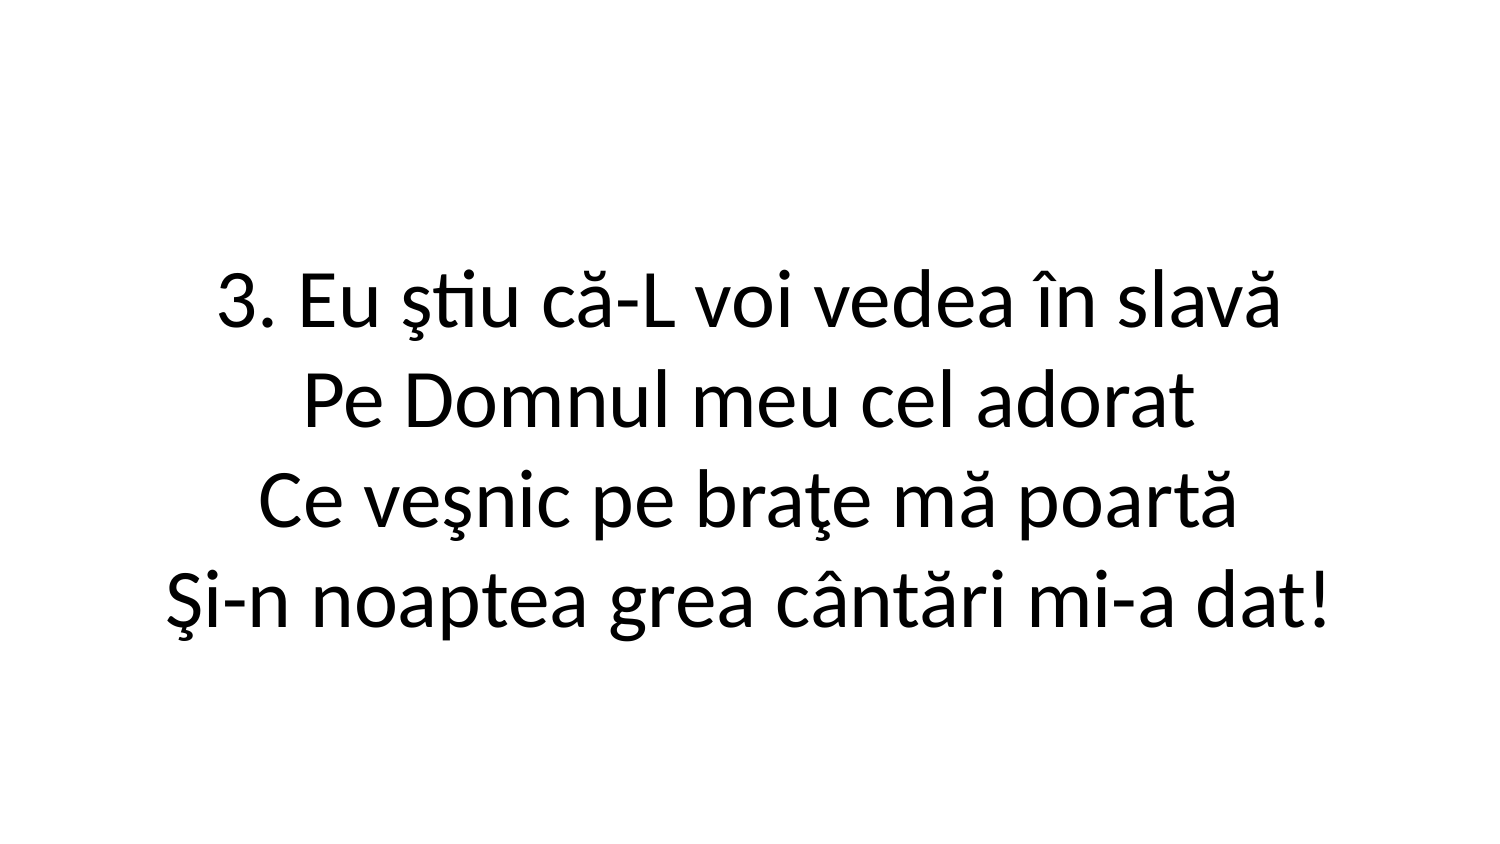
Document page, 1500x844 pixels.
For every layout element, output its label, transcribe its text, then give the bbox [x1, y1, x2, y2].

text_box 3. Eu ştiu că-L voi vedea în slavă Pe Domnul meu cel adorat Ce veşnic pe braţe mă poartă Şi-n noaptea grea cântări mi-a dat! [150, 192, 1350, 652]
